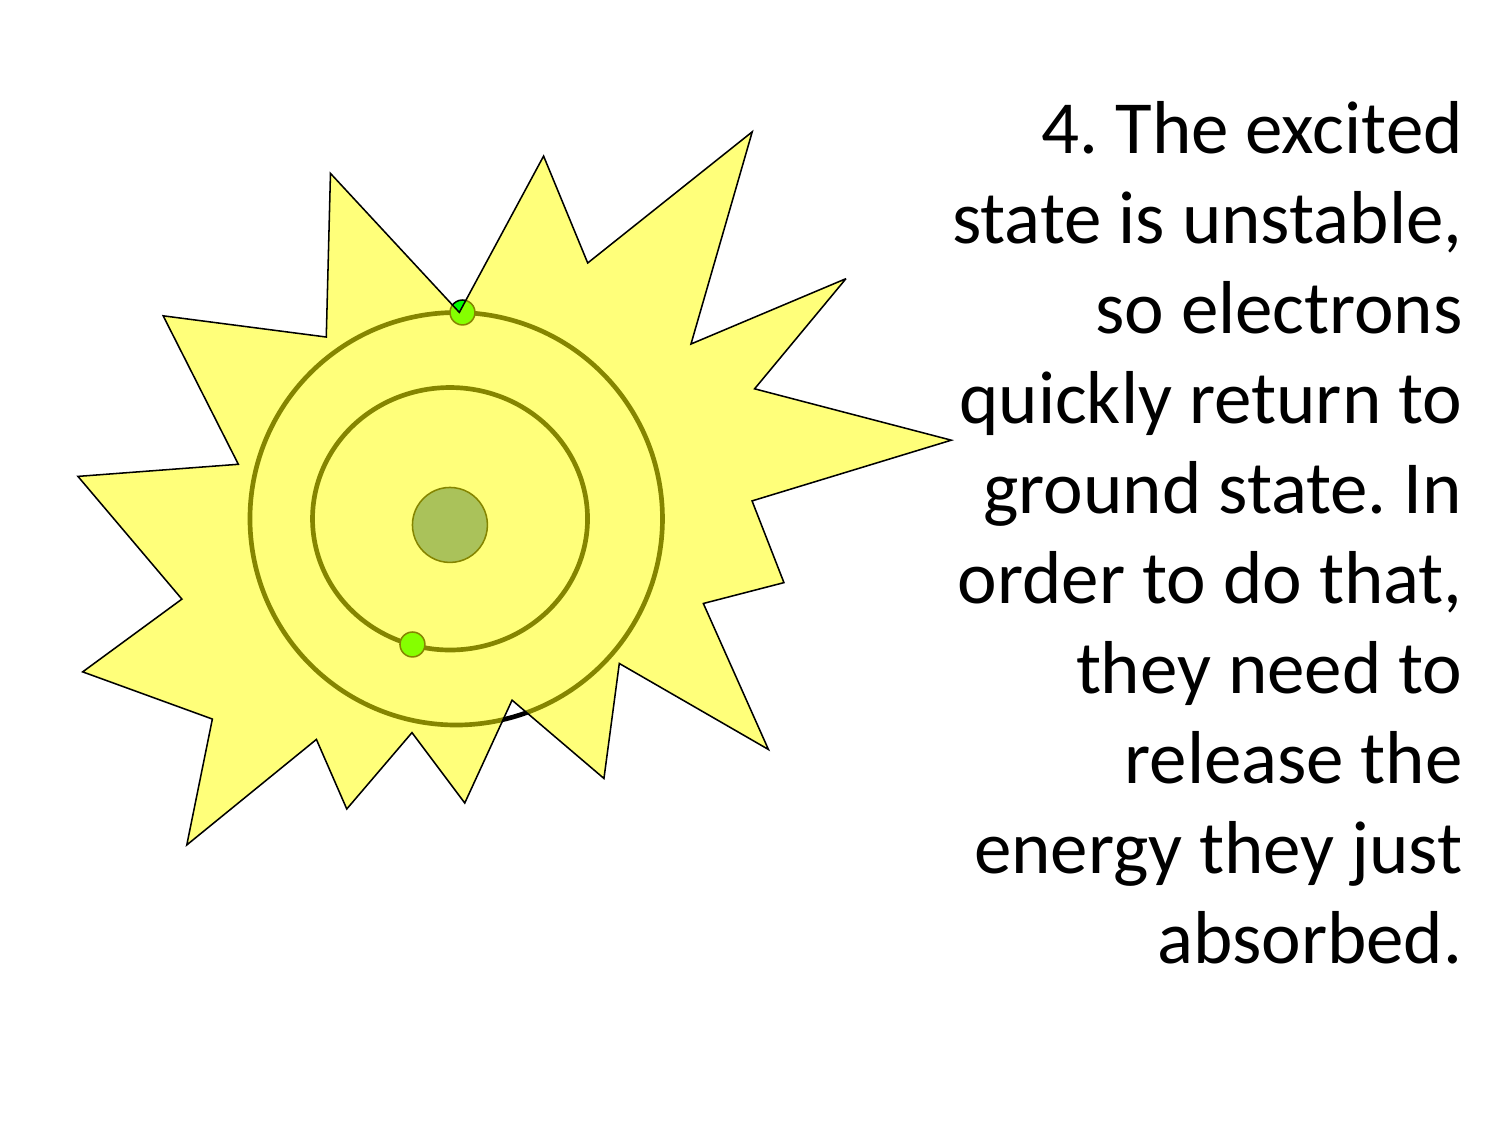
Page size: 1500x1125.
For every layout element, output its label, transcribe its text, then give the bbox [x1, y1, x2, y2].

text_box [77, 131, 952, 845]
text_box [453, 299, 465, 311]
text_box 4. The excited state is unstable, so electrons quickly return to ground state. In order to do that, they need to release the energy they just absorbed. [916, 71, 1478, 986]
text_box [504, 701, 526, 720]
